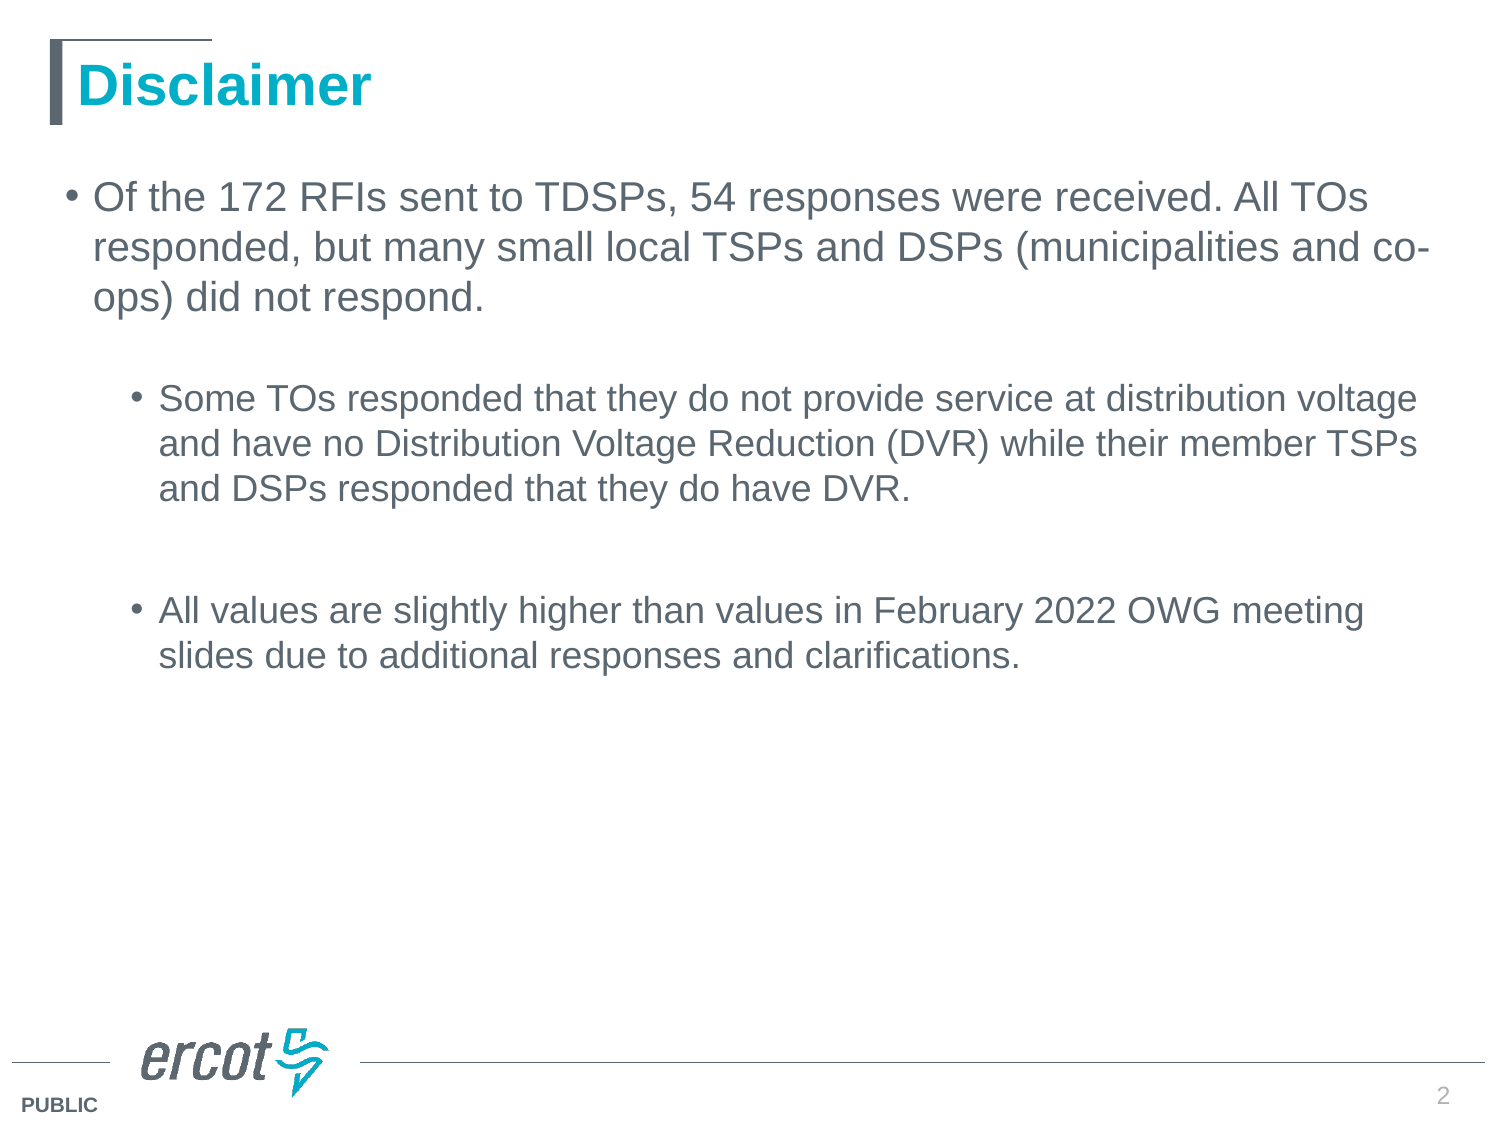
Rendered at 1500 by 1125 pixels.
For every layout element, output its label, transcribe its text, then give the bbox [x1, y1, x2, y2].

title Disclaimer [62, 39, 1450, 125]
picture [137, 1024, 332, 1100]
slide_number 2 [1400, 1076, 1488, 1113]
list Of the 172 RFIs sent to TDSPs, 54 responses were received. All TOs responded, but many small local TSPs and DSPs (municipalities and co-ops) did not respond. Some TOs responded that they do not provide service at distribution voltage and have no Distribution Voltage Reduction (DVR) while their member TSPs and DSPs responded that they do have DVR. All values are slightly higher than values in February 2022 OWG meeting slides due to additional responses and clarifications. [50, 162, 1450, 992]
